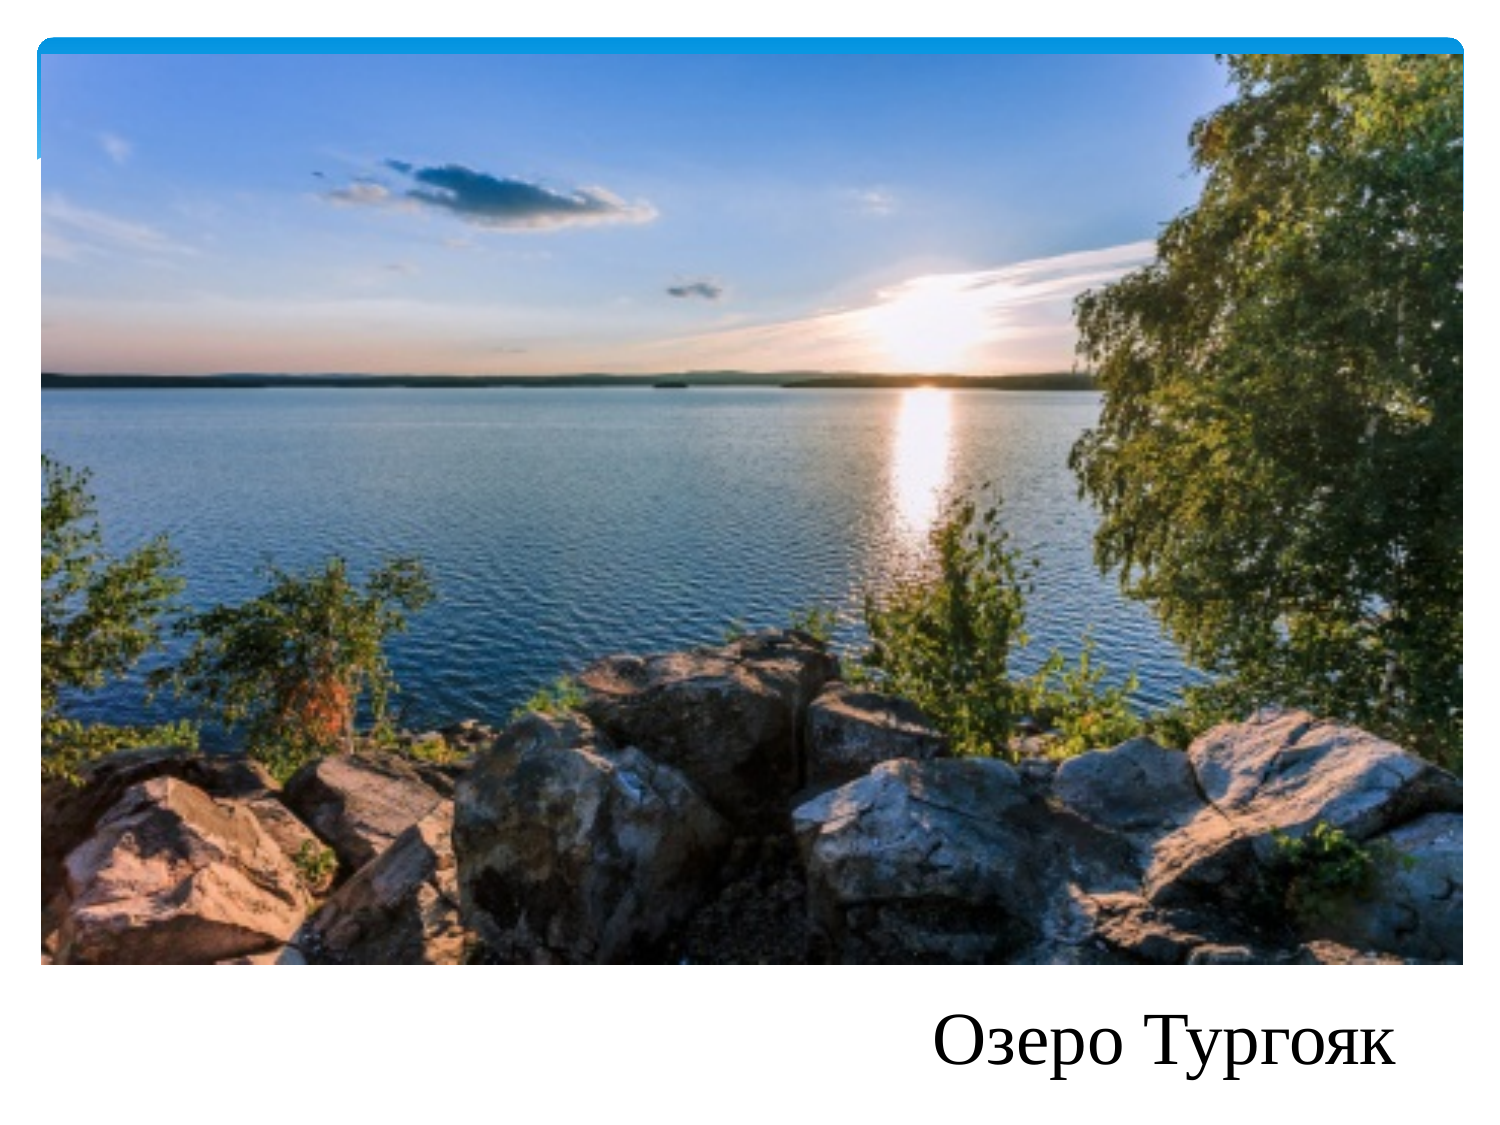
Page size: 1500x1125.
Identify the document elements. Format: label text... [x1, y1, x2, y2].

text_box Озеро Тургояк [617, 973, 1463, 1087]
picture [40, 55, 1463, 965]
